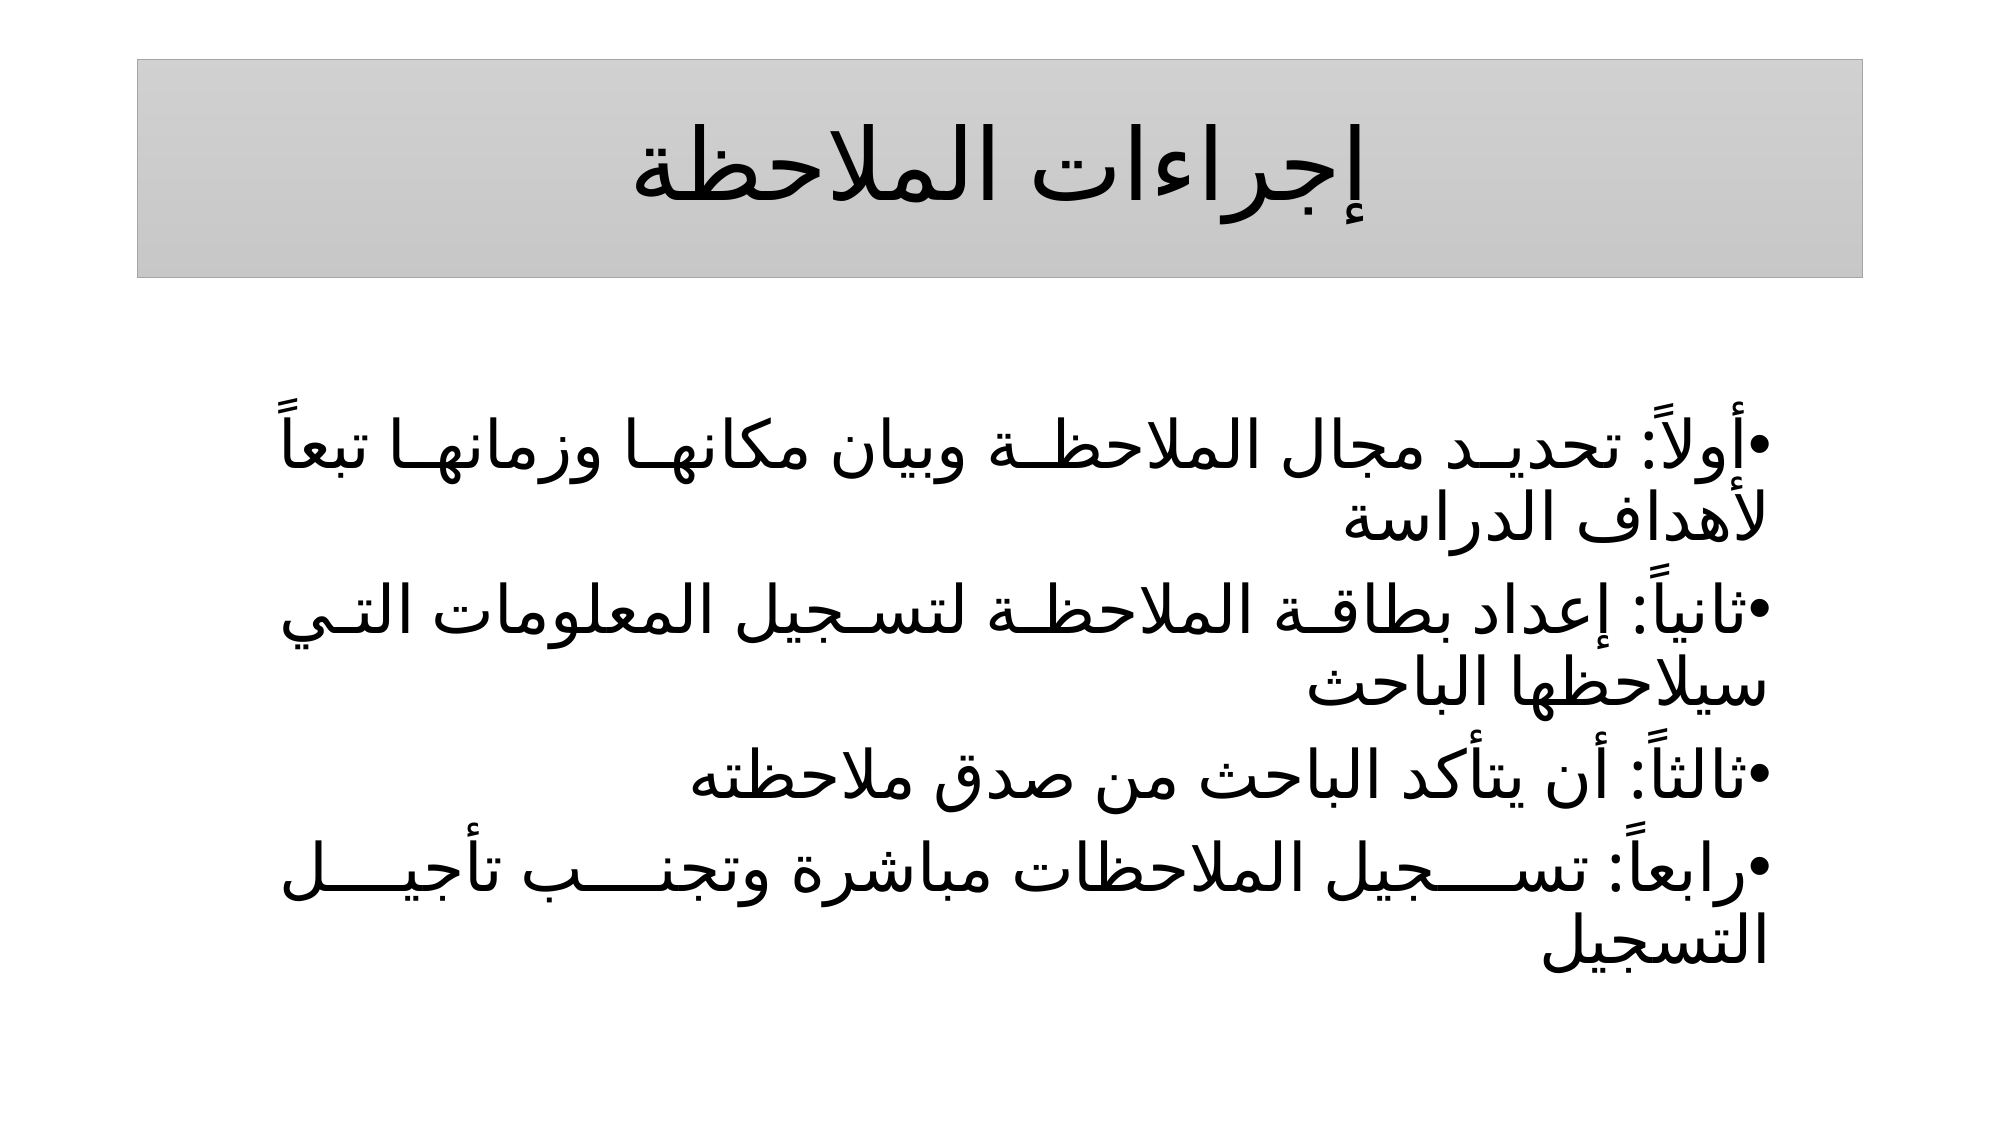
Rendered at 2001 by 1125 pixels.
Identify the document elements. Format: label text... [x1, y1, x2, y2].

title إجراءات الملاحظة [137, 59, 1863, 278]
list أولاً: تحديد مجال الملاحظة وبيان مكانها وزمانها تبعاً لأهداف الدراسة ثانياً: إعداد بطاقة الملاحظة لتسجيل المعلومات التي سيلاحظها الباحث ثالثاً: أن يتأكد الباحث من صدق ملاحظته رابعاً: تسجيل الملاحظات مباشرة وتجنب تأجيل التسجيل [264, 403, 1787, 1055]
